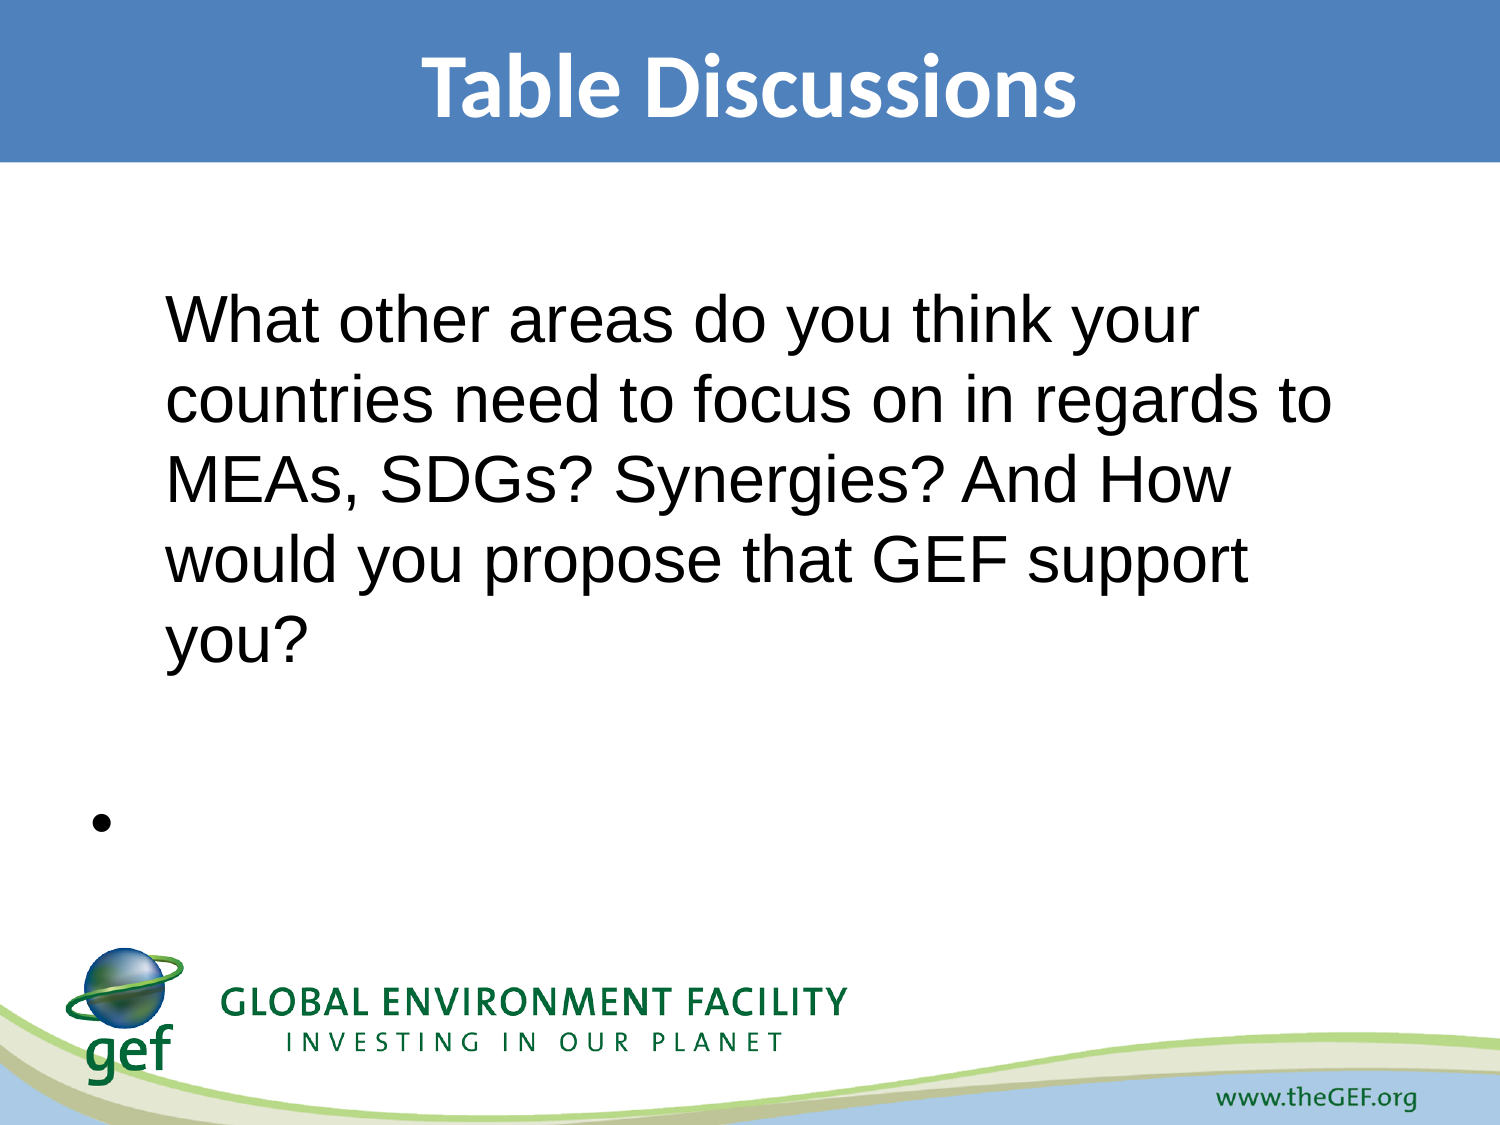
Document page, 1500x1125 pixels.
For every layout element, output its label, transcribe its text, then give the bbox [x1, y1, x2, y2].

text_box Table Discussions [0, 0, 1500, 163]
picture [0, 920, 1500, 1125]
list What other areas do you think your countries need to focus on in regards to MEAs, SDGs? Synergies? And How would you propose that GEF support you? [75, 174, 1425, 958]
